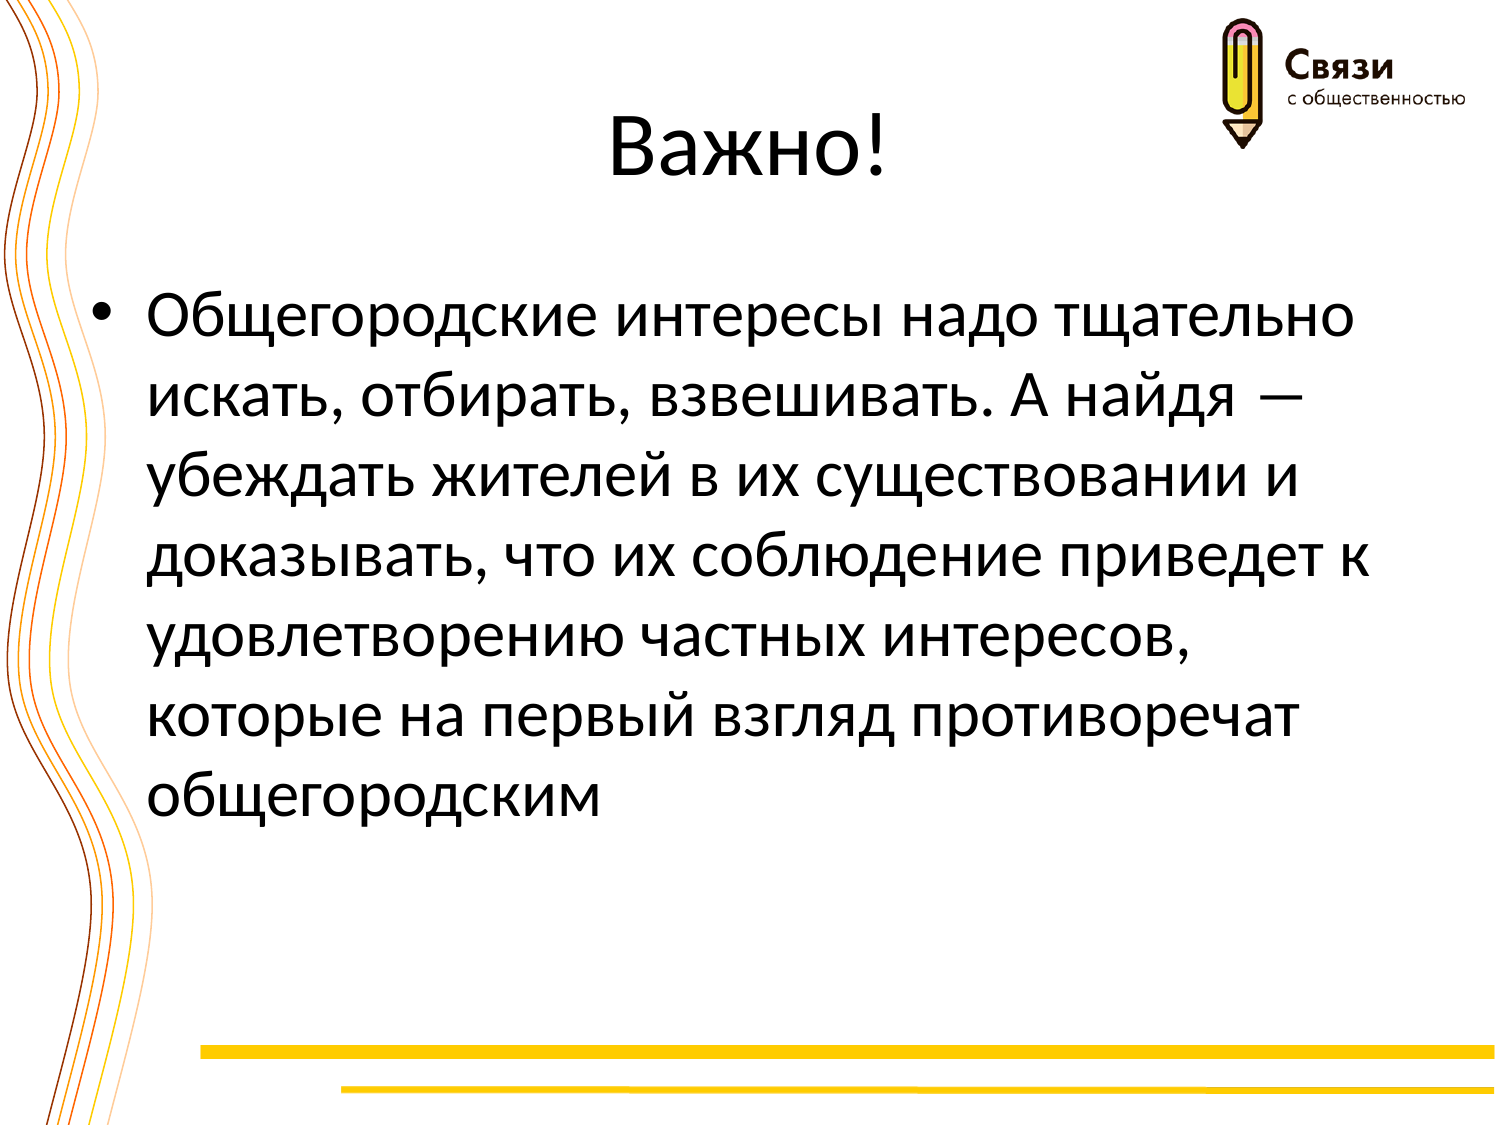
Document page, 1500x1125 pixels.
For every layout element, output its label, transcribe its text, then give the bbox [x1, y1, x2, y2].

picture [339, 1086, 1495, 1095]
picture [1222, 18, 1472, 150]
list Общегородские интересы надо тщательно искать, отбирать, взвешивать. А найдя ― убеждать жителей в их существовании и доказывать, что их соблюдение приведет к удовлетворению частных интересов, которые на первый взгляд противоречат общегородским [213, 262, 1425, 1005]
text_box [4, 0, 207, 1125]
title Важно! [213, 45, 1425, 233]
picture [199, 1045, 1495, 1059]
